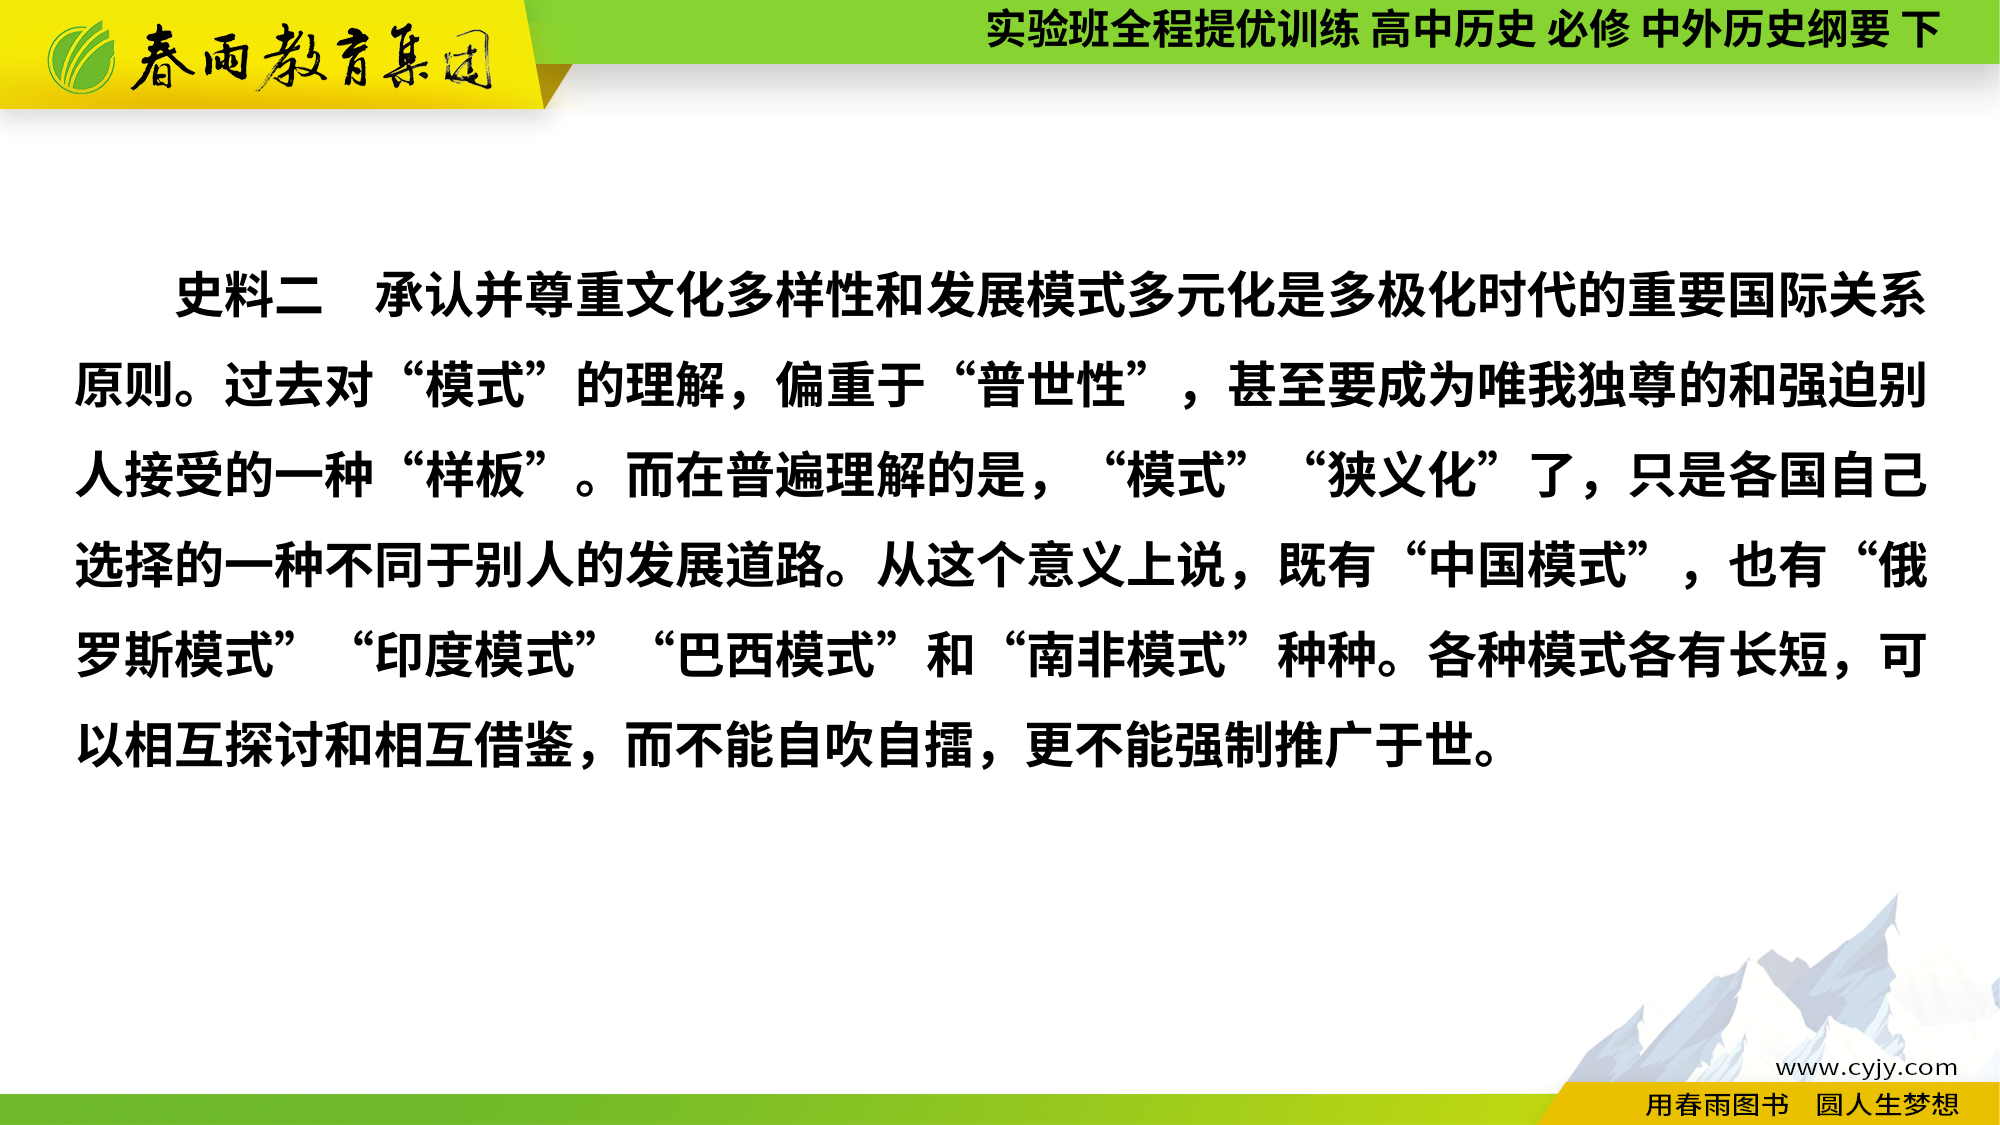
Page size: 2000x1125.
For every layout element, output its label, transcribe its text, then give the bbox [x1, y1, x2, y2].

list 史料二 承认并尊重文化多样性和发展模式多元化是多极化时代的重要国际关系原则。过去对“模式”的理解，偏重于“普世性”，甚至要成为唯我独尊的和强迫别人接受的一种“样板”。而在普遍理解的是，“模式”“狭义化”了，只是各国自己选择的一种不同于别人的发展道路。从这个意义上说，既有“中国模式”，也有“俄罗斯模式”“印度模式”“巴西模式”和“南非模式”种种。各种模式各有长短，可以相互探讨和相互借鉴，而不能自吹自擂，更不能强制推广于世。 [59, 226, 1944, 776]
picture [0, 0, 2000, 1125]
